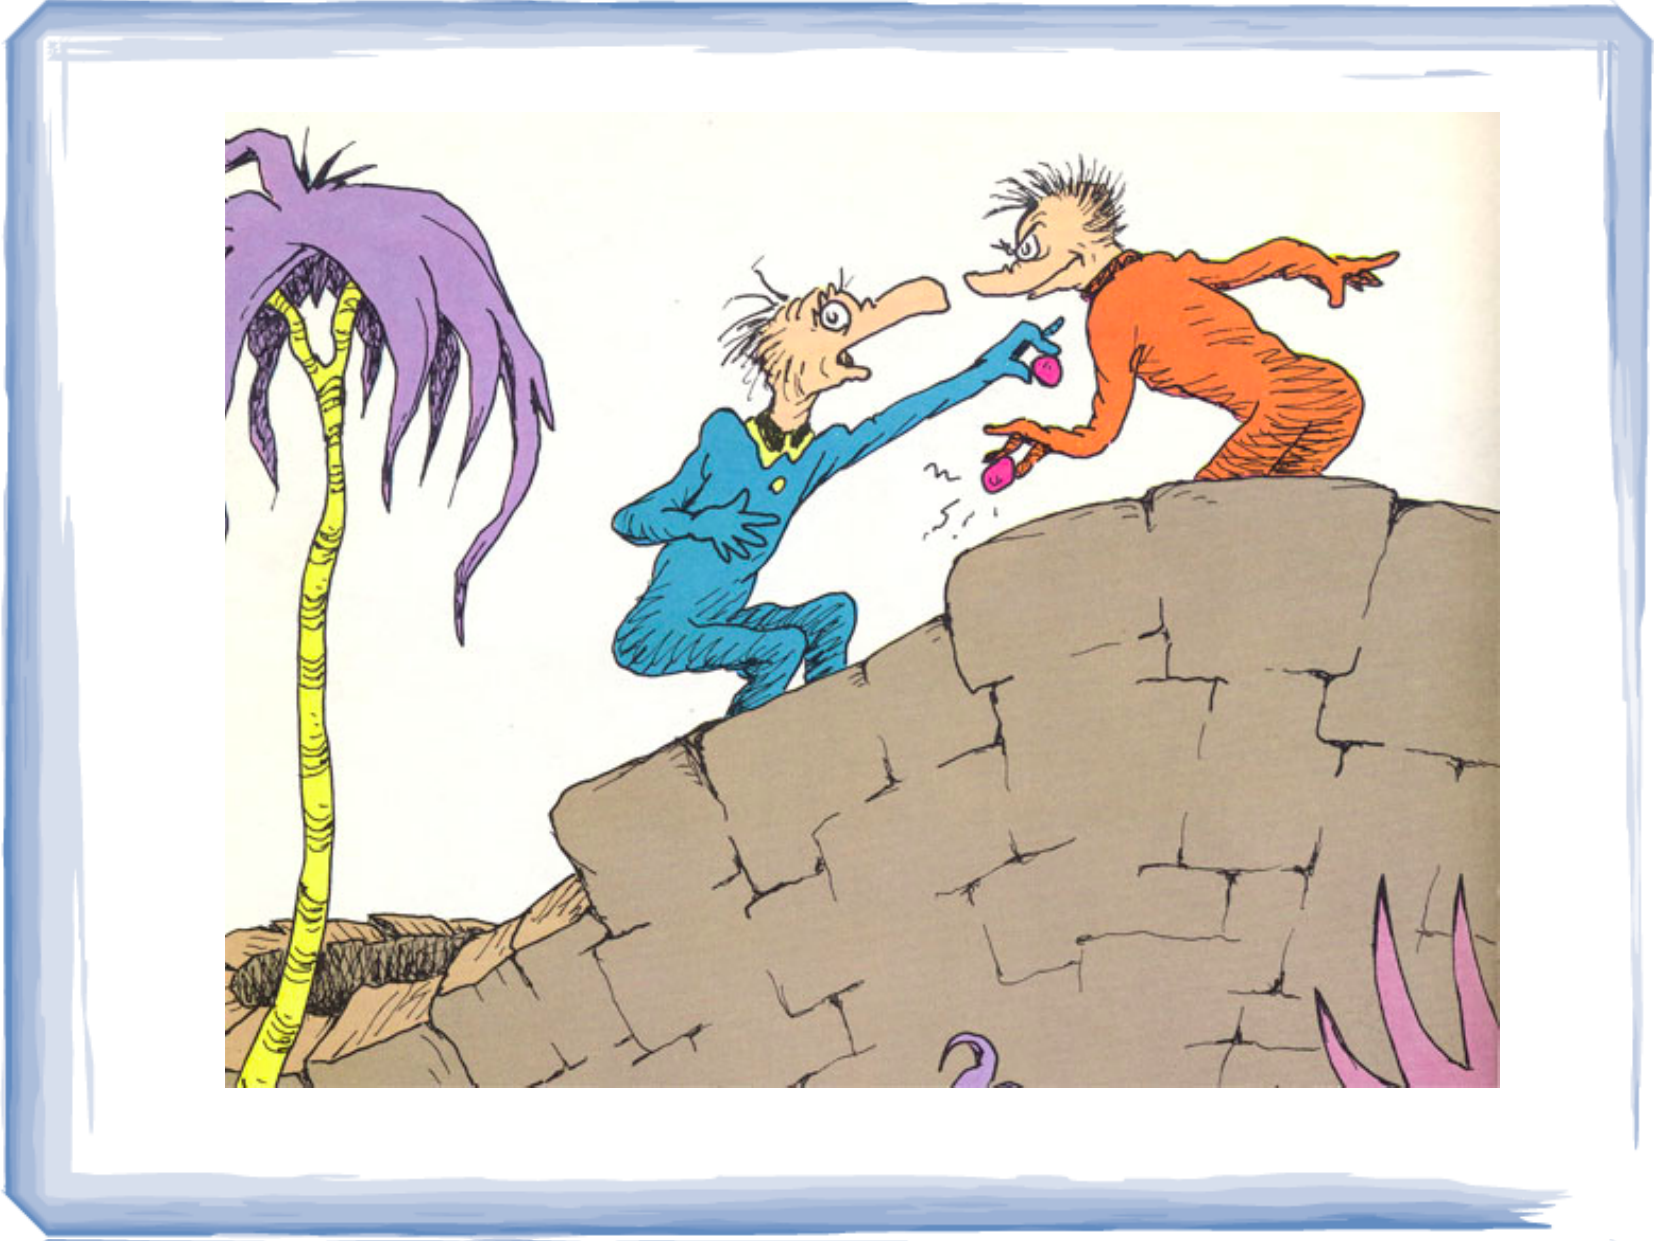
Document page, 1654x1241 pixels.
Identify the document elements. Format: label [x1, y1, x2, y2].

text_box [118, 324, 1571, 1144]
picture [0, 0, 1654, 1241]
text_box [82, 49, 1571, 257]
